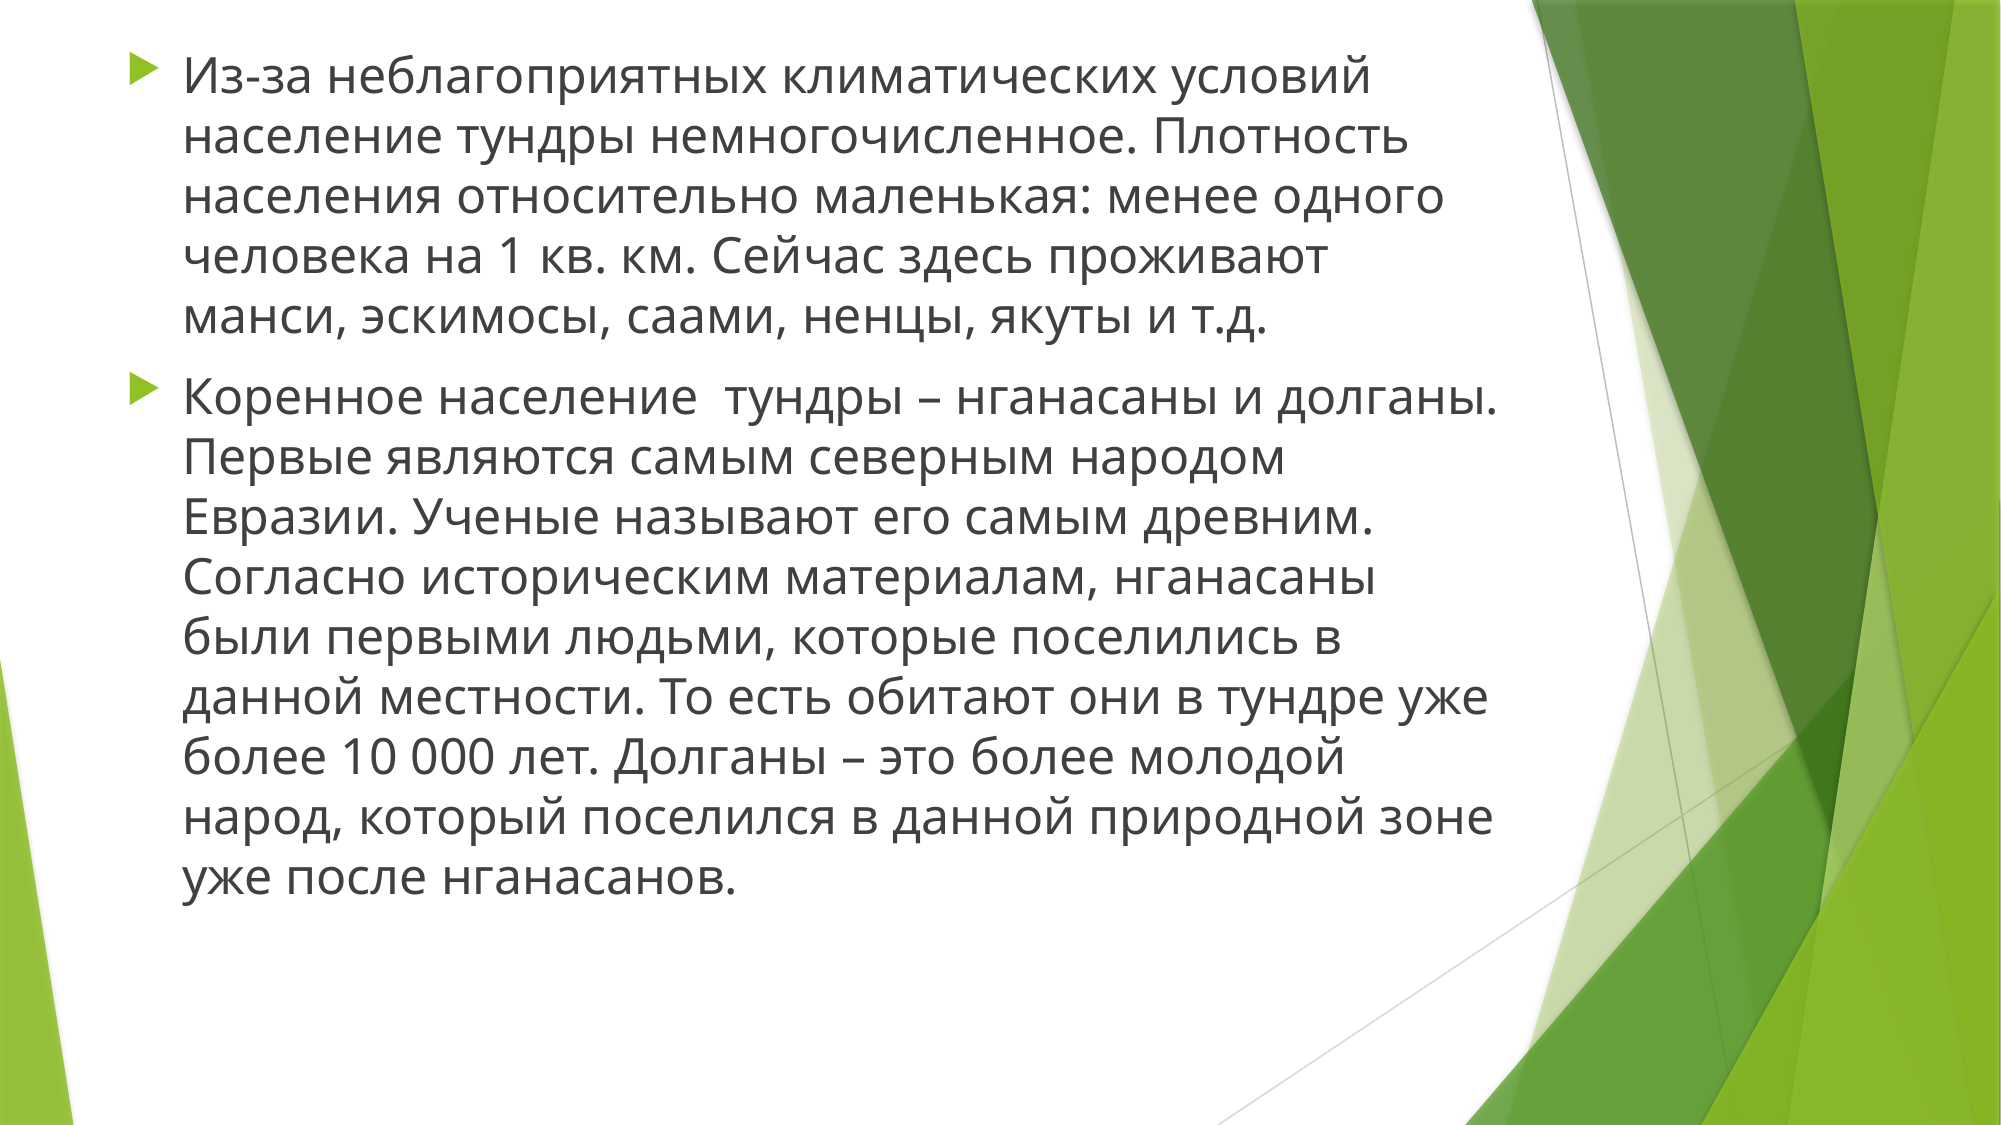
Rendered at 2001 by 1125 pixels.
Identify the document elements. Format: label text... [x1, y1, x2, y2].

list Из-за неблагоприятных климатических условий население тундры немногочисленное. Плотность населения относительно маленькая: менее одного человека на 1 кв. км. Сейчас здесь проживают манси, эскимосы, саами, ненцы, якуты и т.д. Коренное население тундры – нганасаны и долганы. Первые являются самым северным народом Евразии. Ученые называют его самым древним. Согласно историческим материалам, нганасаны были первыми людьми, которые поселились в данной местности. То есть обитают они в тундре уже более 10 000 лет. Долганы – это более молодой народ, который поселился в данной природной зоне уже после нганасанов. [111, 35, 1522, 992]
